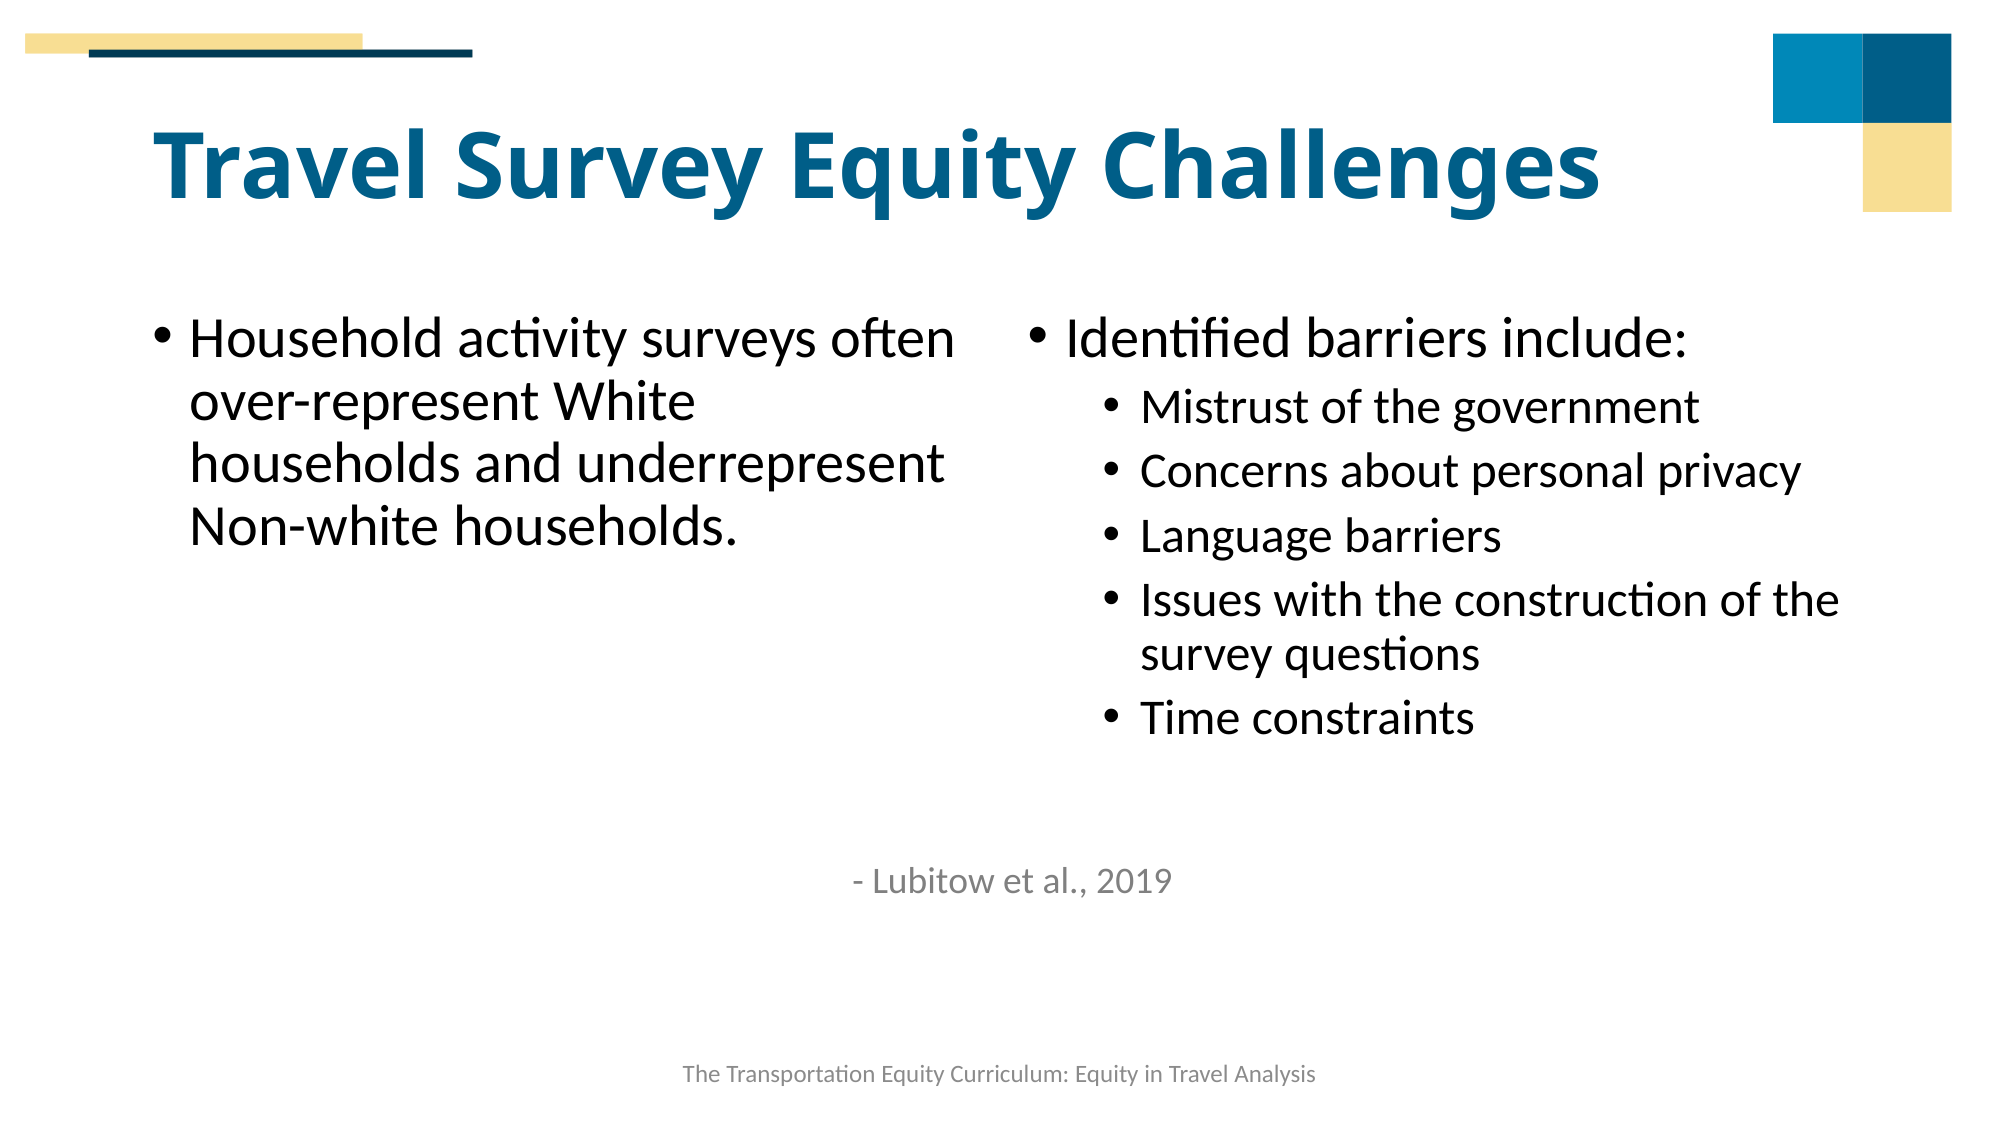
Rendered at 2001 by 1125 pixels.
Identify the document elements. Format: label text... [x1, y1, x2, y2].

text_box - Lubitow et al., 2019 [837, 849, 1188, 909]
footer The Transportation Equity Curriculum: Equity in Travel Analysis [662, 1042, 1338, 1103]
list Household activity surveys often over-represent White households and underrepresent Non-white households. [137, 299, 988, 1014]
list Identified barriers include: Mistrust of the government Concerns about personal privacy Language barriers Issues with the construction of the survey questions Time constraints [1012, 299, 1863, 1014]
title Travel Survey Equity Challenges [137, 59, 1863, 278]
